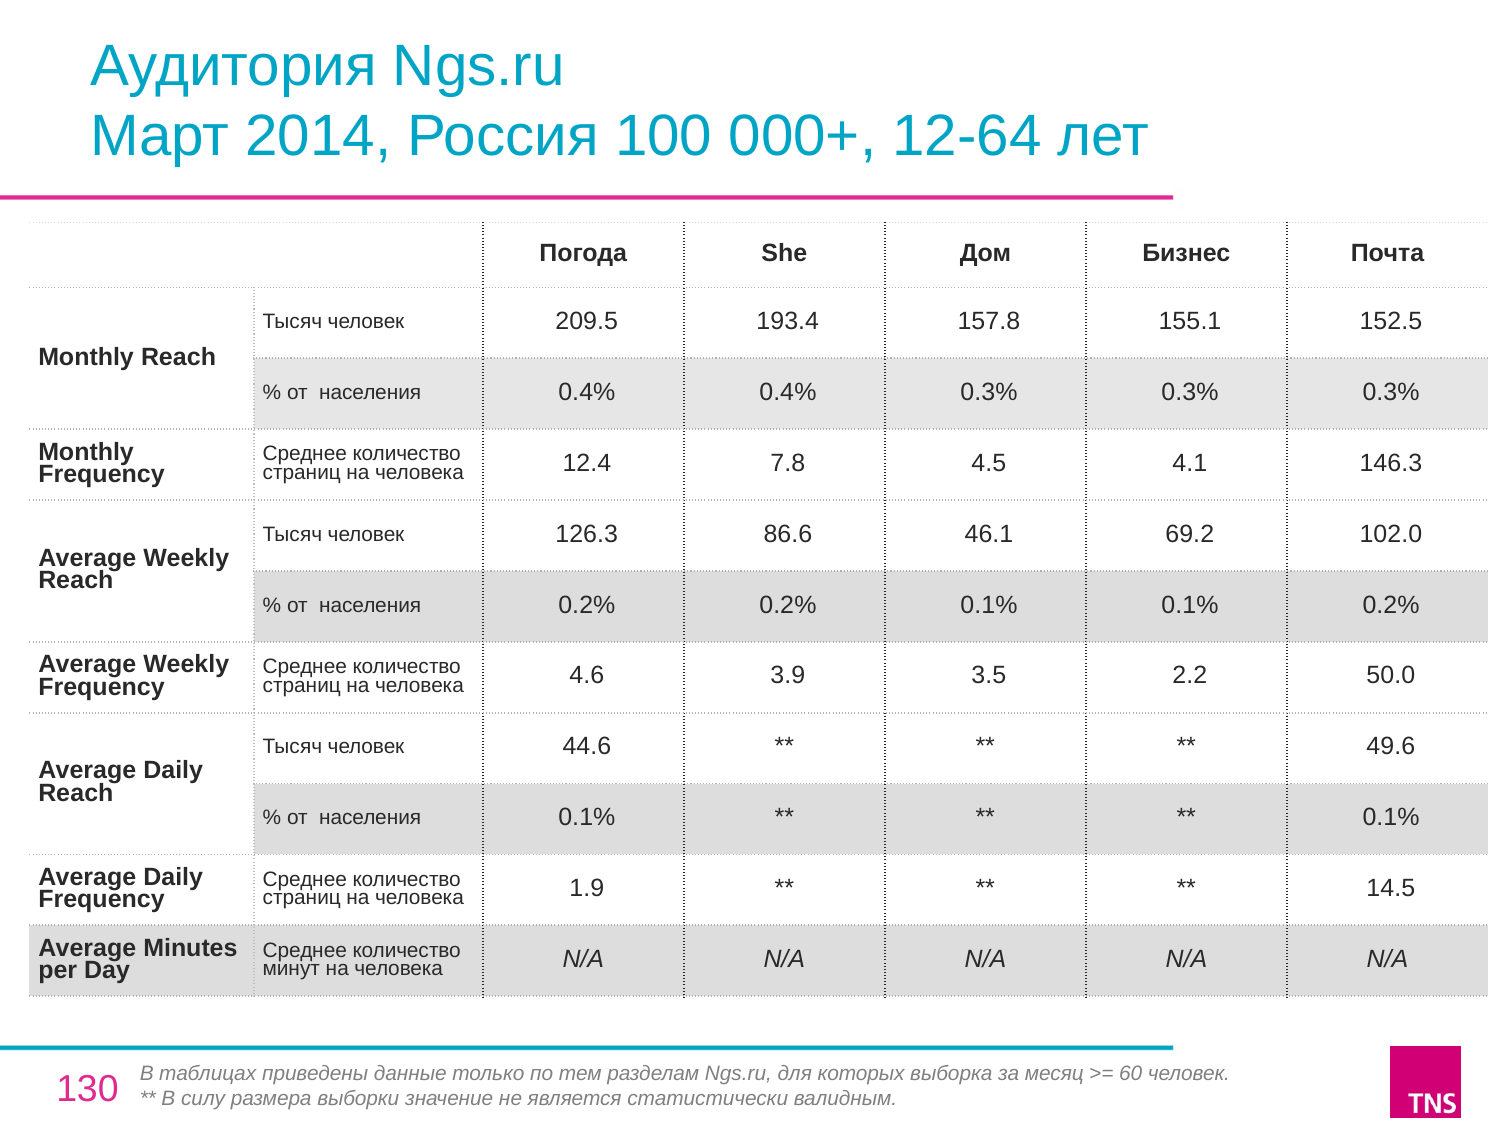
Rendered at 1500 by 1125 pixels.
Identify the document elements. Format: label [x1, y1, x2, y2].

title [74, 8, 1476, 187]
picture [0, 0, 1500, 1125]
slide_number [40, 1055, 392, 1125]
table_header [29, 223, 1488, 287]
table_cell [29, 287, 1488, 996]
text_box [124, 1052, 1463, 1117]
